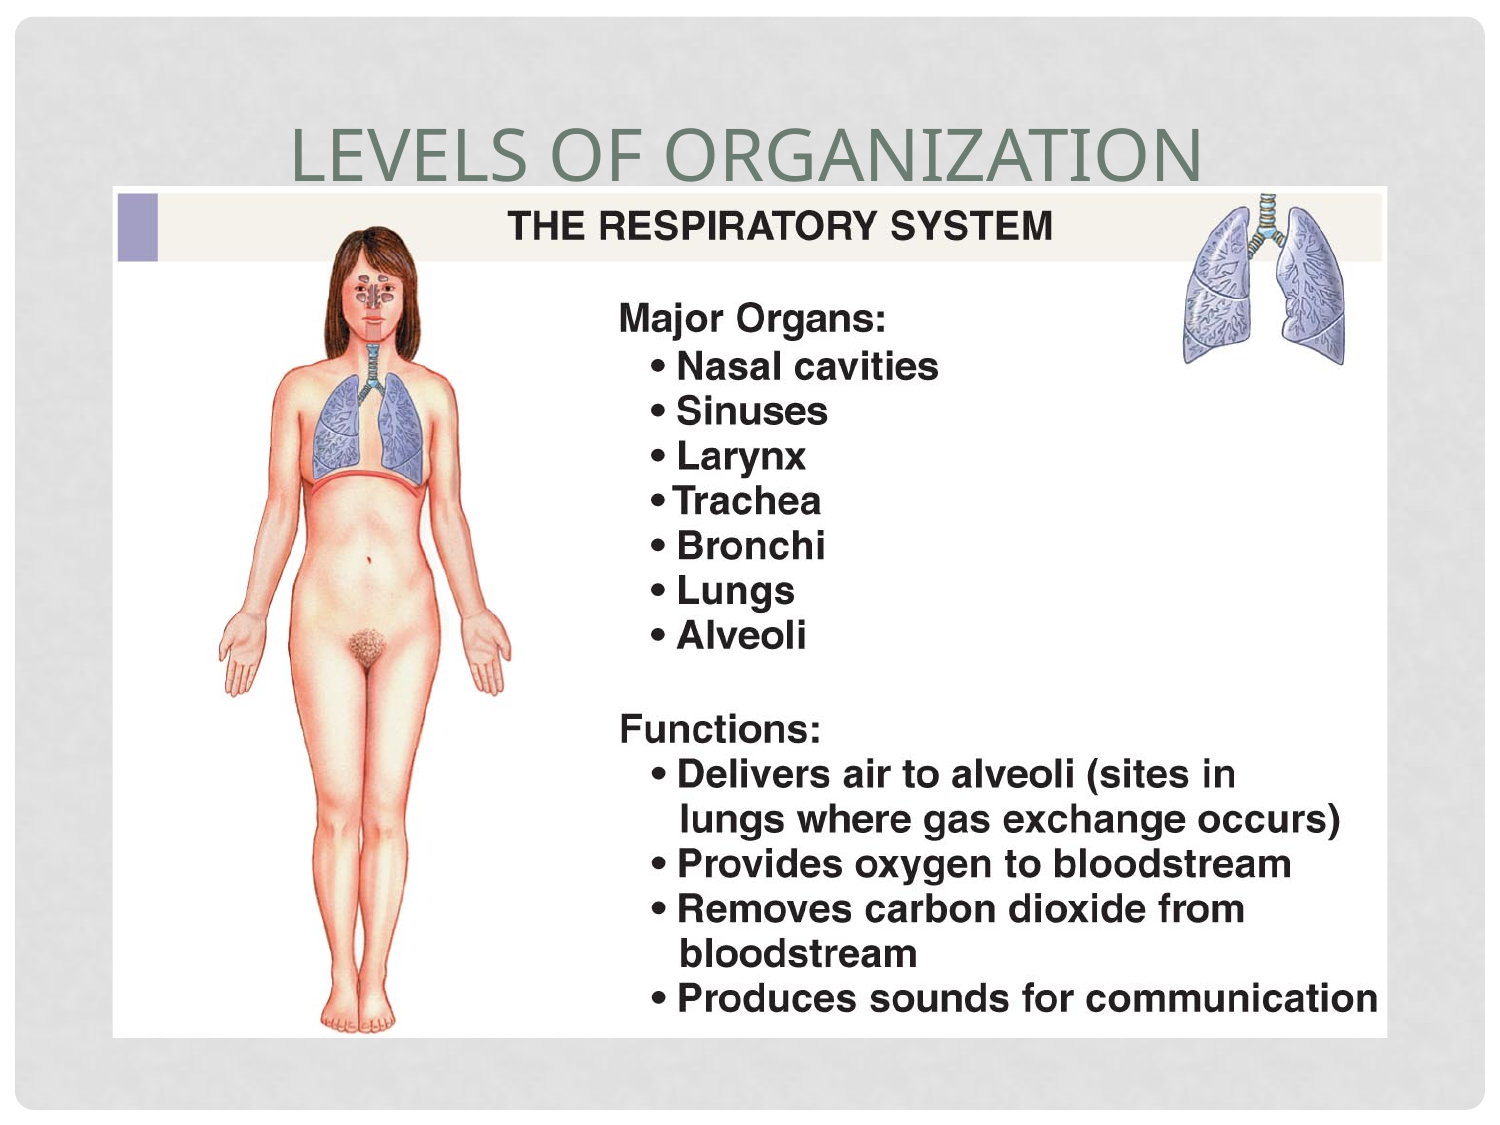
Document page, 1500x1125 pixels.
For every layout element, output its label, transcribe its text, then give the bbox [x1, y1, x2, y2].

picture [112, 186, 1388, 1038]
title Levels of Organization [69, 66, 1425, 238]
